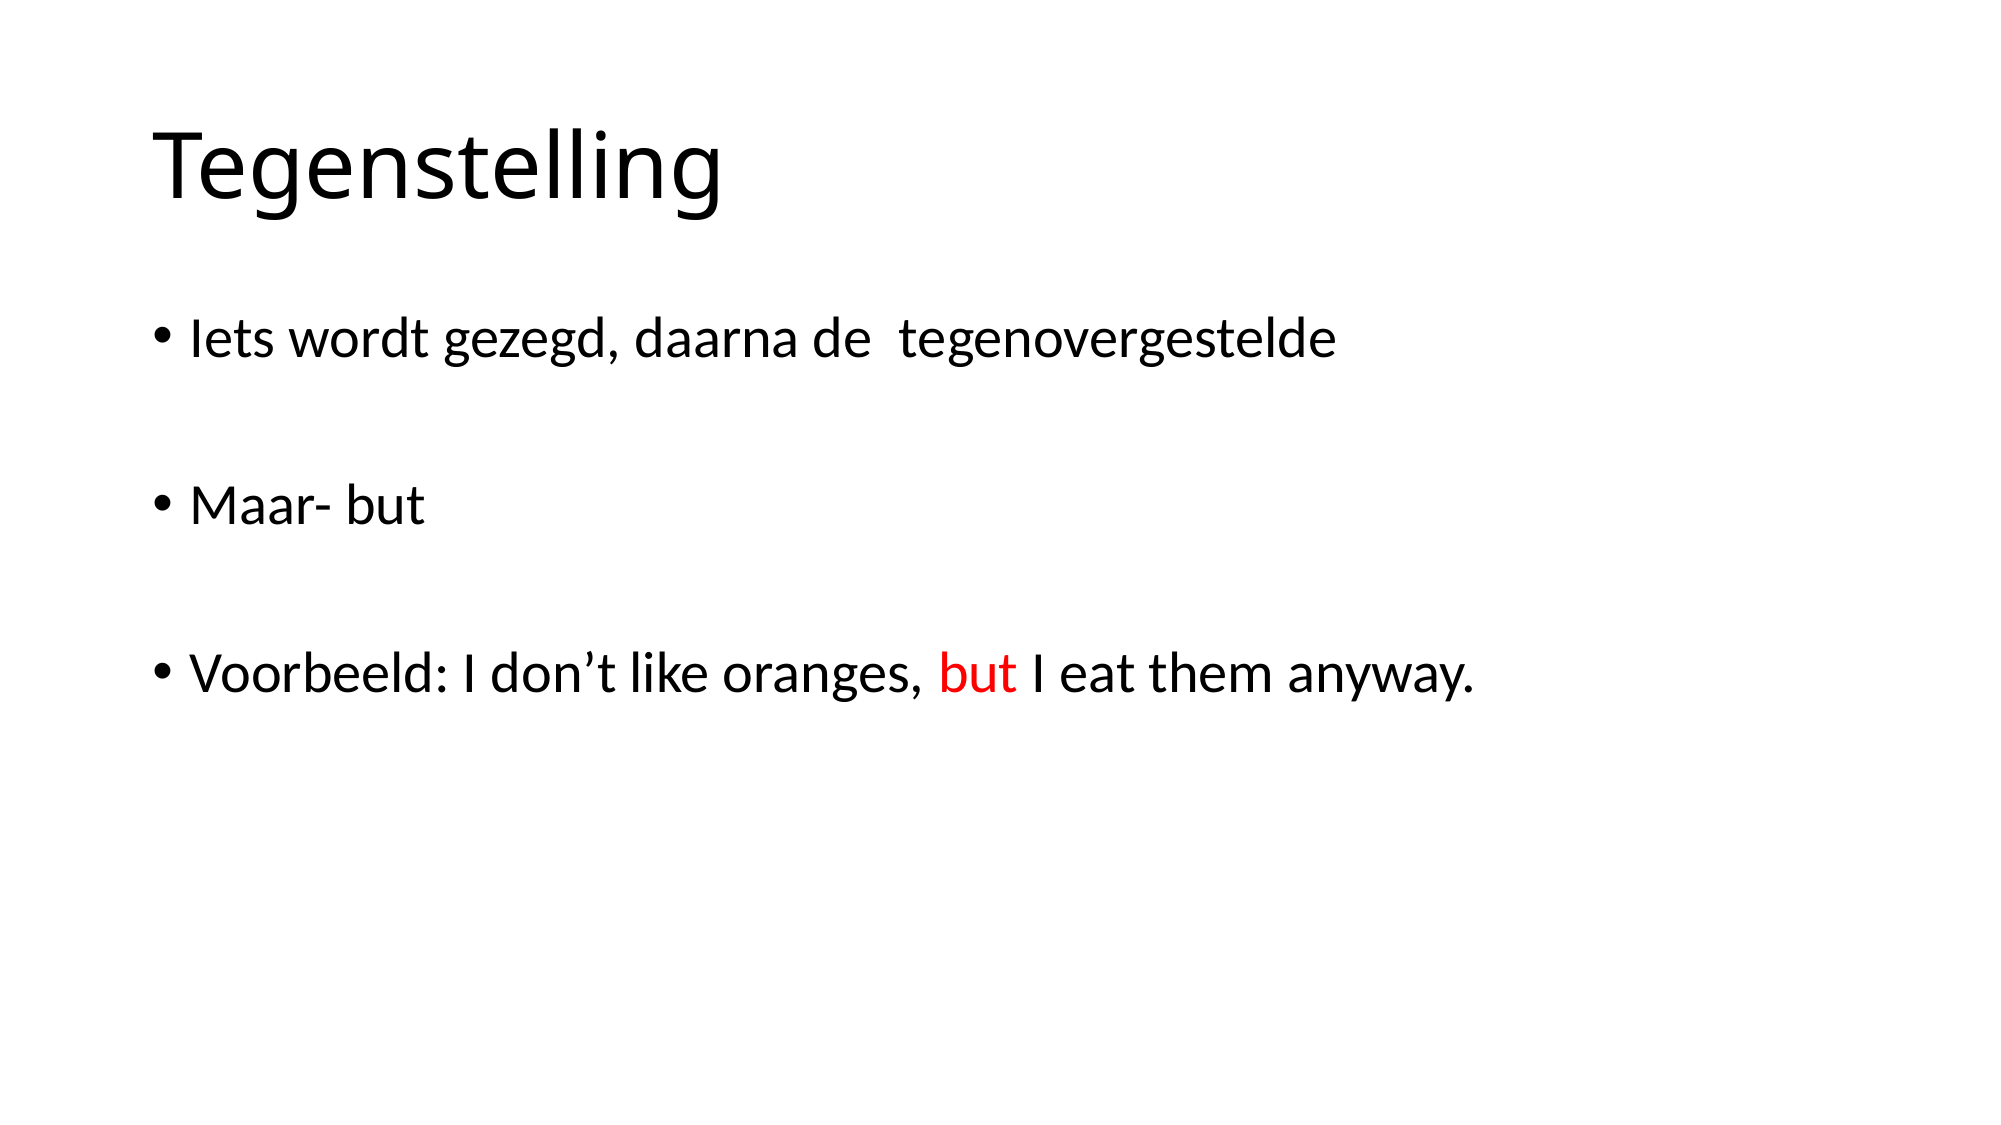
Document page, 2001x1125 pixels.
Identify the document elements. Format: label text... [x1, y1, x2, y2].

list Iets wordt gezegd, daarna de tegenovergestelde Maar- but Voorbeeld: I don’t like oranges, but I eat them anyway. [137, 299, 1863, 1014]
title Tegenstelling [137, 59, 1863, 278]
